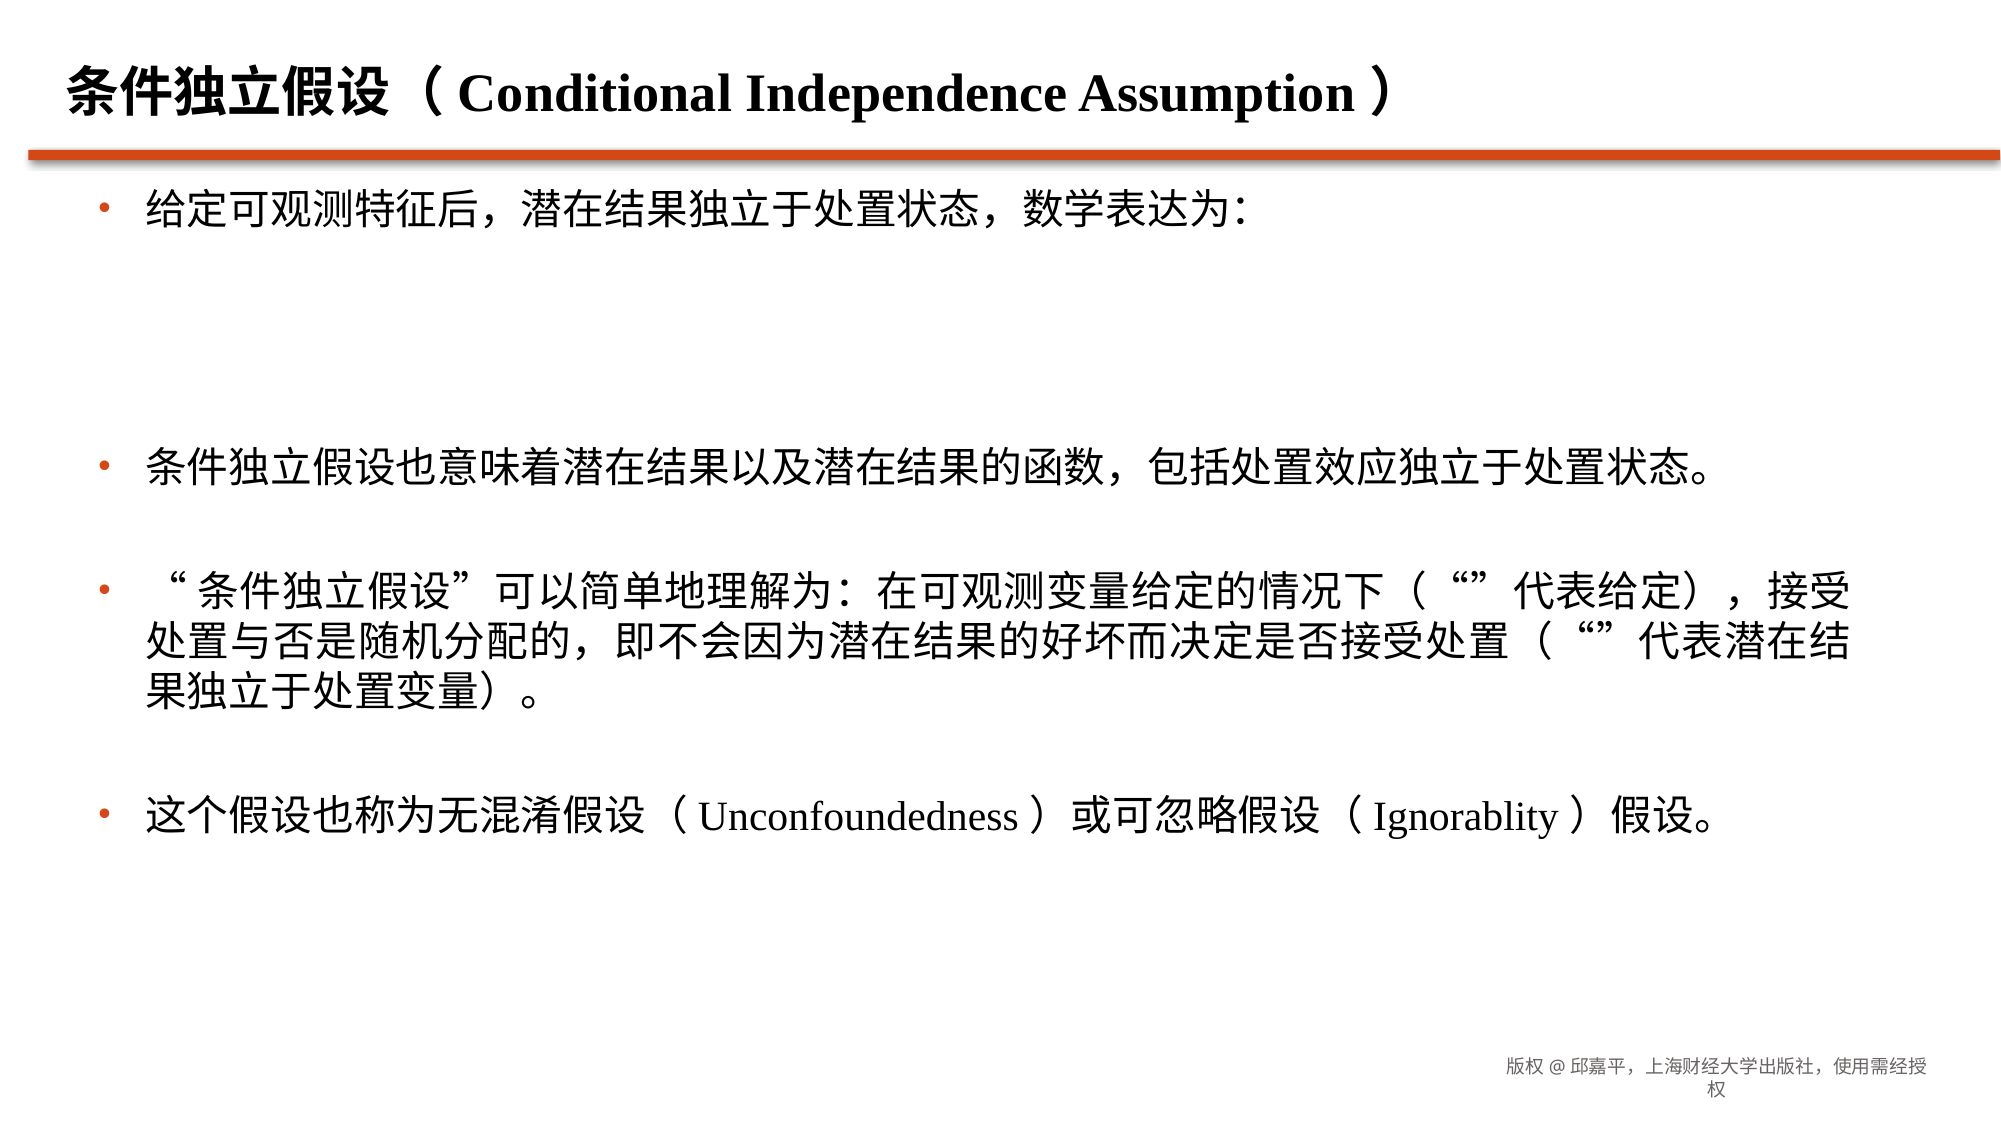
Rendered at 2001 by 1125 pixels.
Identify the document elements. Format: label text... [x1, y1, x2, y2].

footer 版权@邱嘉平，上海财经大学出版社，使用需经授权 [1483, 1046, 1950, 1109]
title 条件独立假设（Conditional Independence Assumption） [50, 50, 1825, 138]
